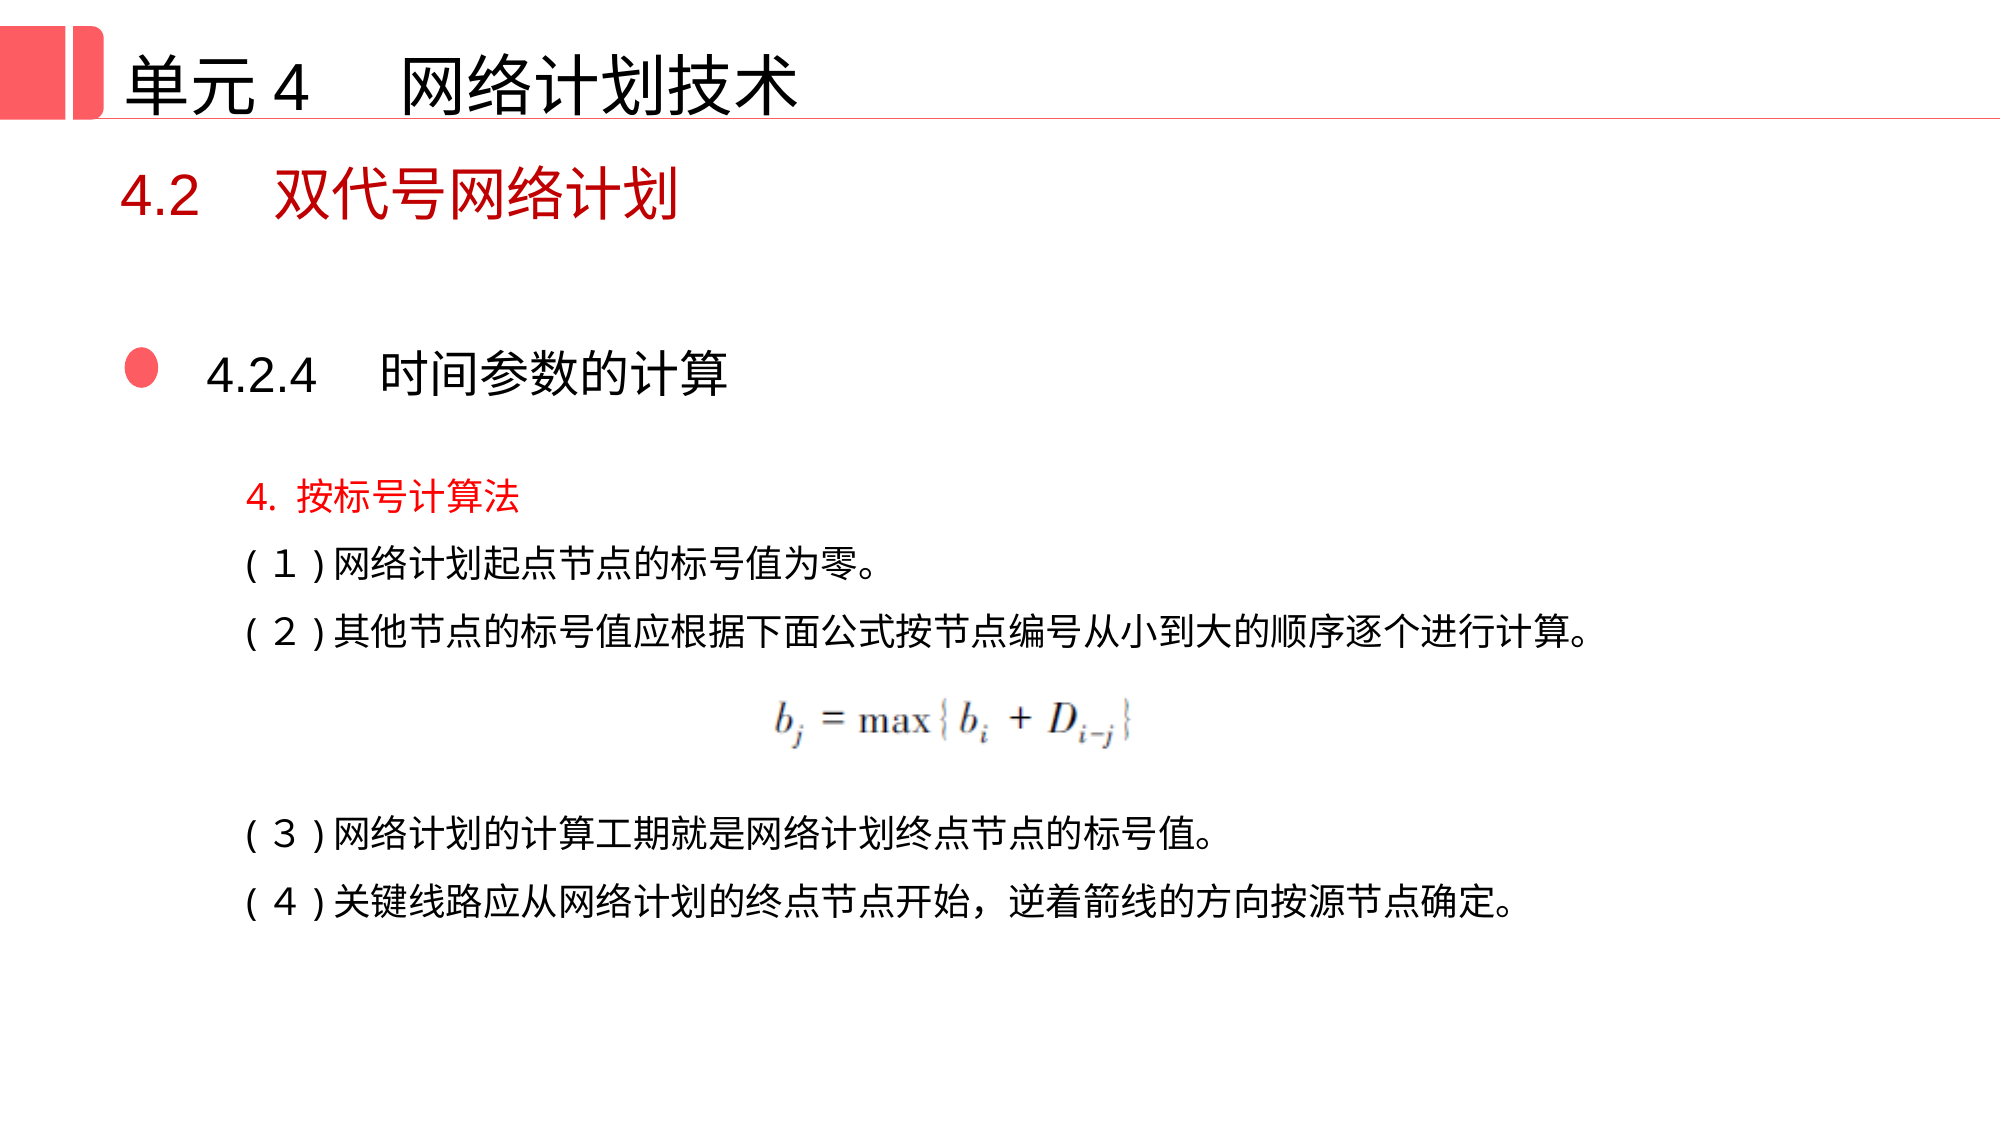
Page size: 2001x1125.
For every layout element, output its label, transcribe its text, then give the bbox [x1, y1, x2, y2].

text_box 4.2 双代号网络计划 [105, 149, 696, 235]
list 单元4 网络计划技术 [108, 12, 1891, 248]
picture [748, 679, 1151, 767]
text_box [124, 347, 159, 388]
text_box 4. 按标号计算法 (１)网络计划起点节点的标号值为零。 (２)其他节点的标号值应根据下面公式按节点编号从小到大的顺序逐个进行计算。 (３)网络计划的计算工期就是网络计划终点节点的标号值。 (４)关键线路应从网络计划的终点节点开始，逆着箭线的方向按源节点确定。 [157, 442, 1891, 1066]
text_box 4.2.4 时间参数的计算 [191, 335, 1179, 410]
